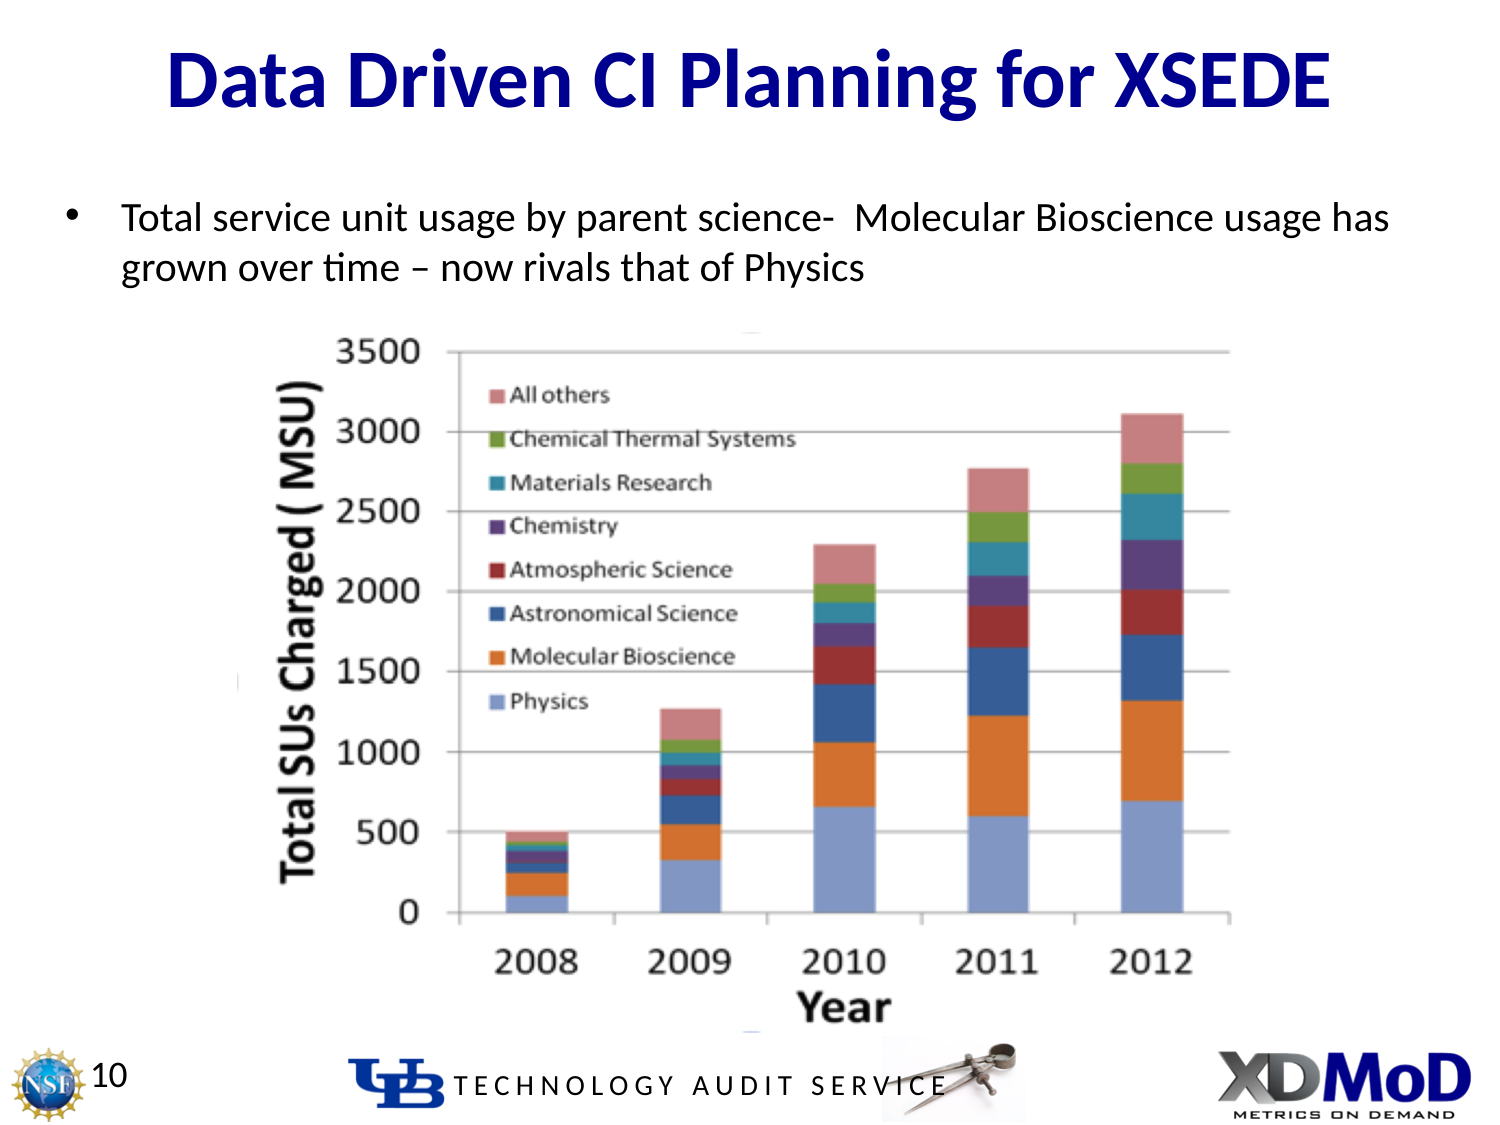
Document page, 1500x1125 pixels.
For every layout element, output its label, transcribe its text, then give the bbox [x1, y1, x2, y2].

title Data Driven CI Planning for XSEDE [0, 7, 1500, 141]
picture [882, 1036, 1026, 1122]
list Total service unit usage by parent science- Molecular Bioscience usage has grown over time – now rivals that of Physics [50, 181, 1463, 307]
picture [10, 1046, 87, 1123]
picture [340, 1054, 449, 1114]
slide_number 10 [75, 1042, 425, 1103]
picture [1214, 1043, 1475, 1125]
picture [237, 332, 1263, 1033]
